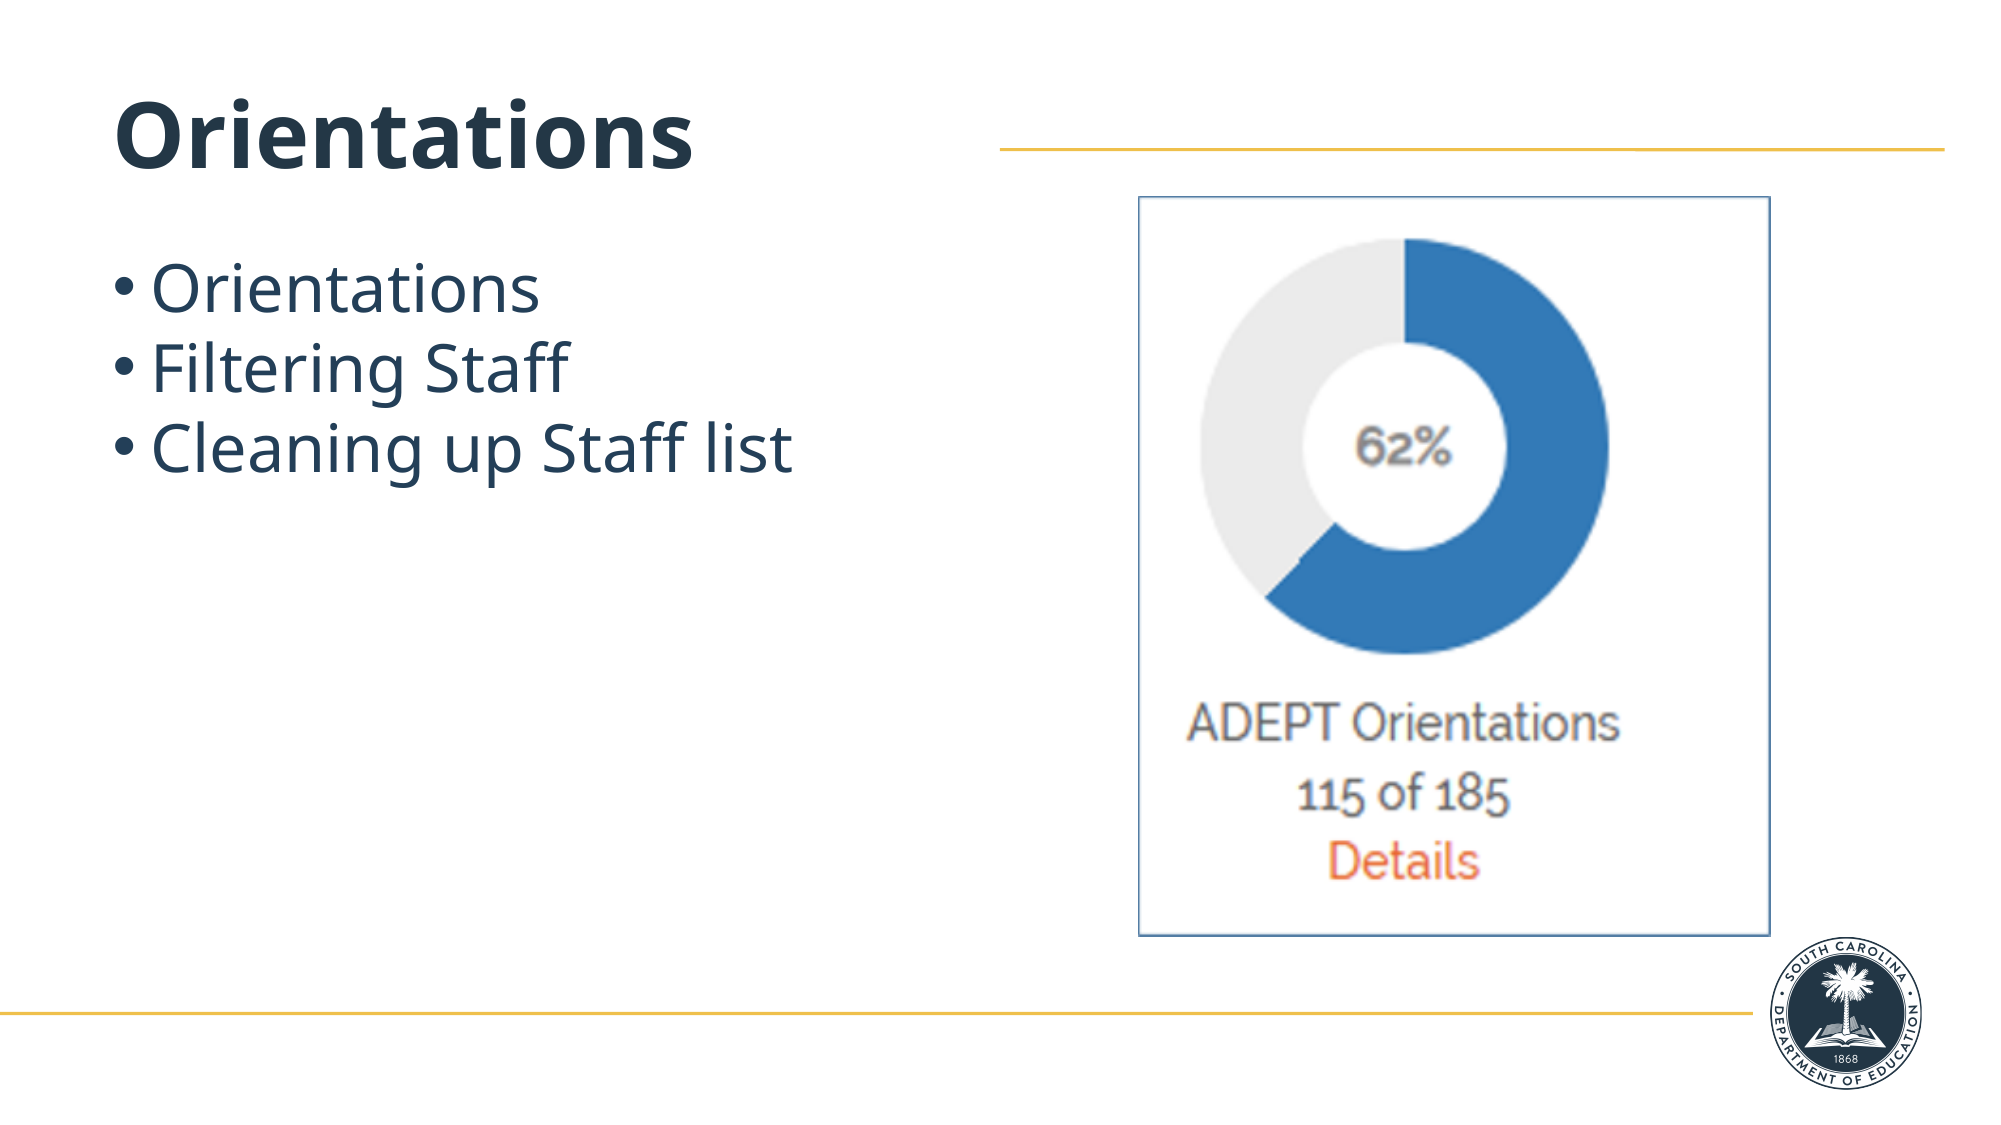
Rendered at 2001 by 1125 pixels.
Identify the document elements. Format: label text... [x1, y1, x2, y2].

picture [1138, 196, 1771, 937]
text_box Orientations Filtering Staff Cleaning up Staff list [112, 245, 1133, 486]
text_box [1770, 937, 1922, 1090]
title Orientations [112, 117, 1967, 306]
